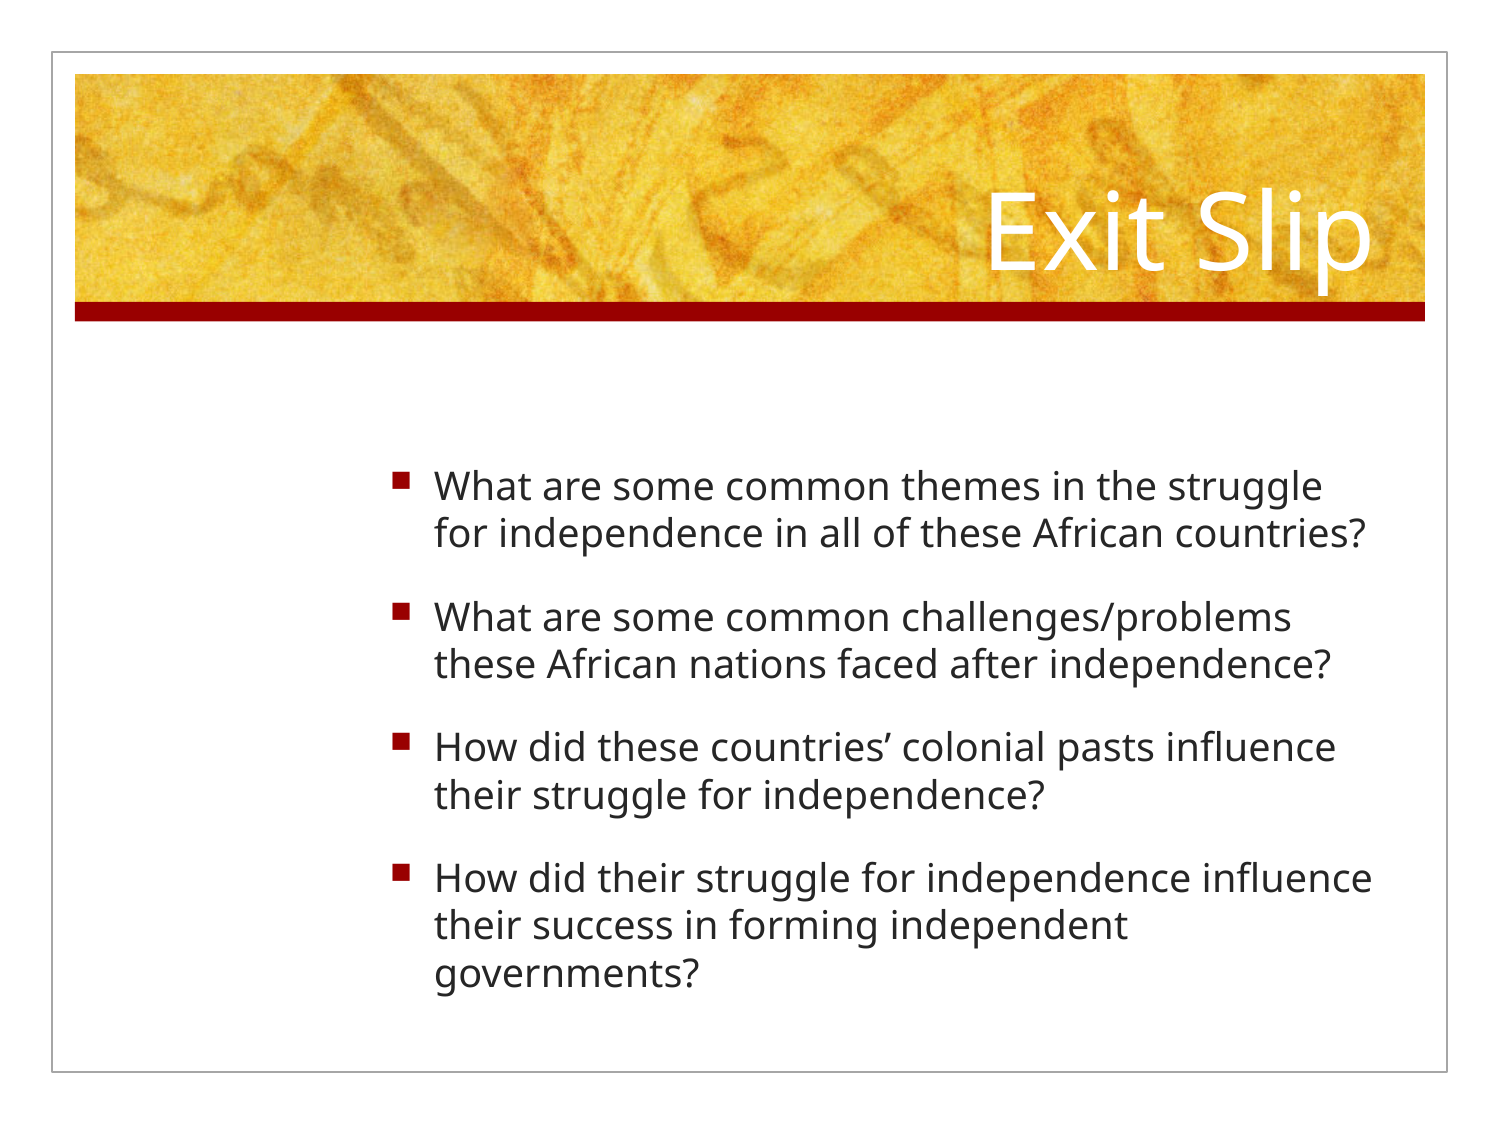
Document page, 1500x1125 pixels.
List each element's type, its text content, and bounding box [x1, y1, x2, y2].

title Exit Slip [108, 74, 1392, 292]
list What are some common themes in the struggle for independence in all of these African countries? What are some common challenges/problems these African nations faced after independence? How did these countries’ colonial pasts influence their struggle for independence? How did their struggle for independence influence their success in forming independent governments? [375, 375, 1392, 1005]
picture [75, 74, 1425, 301]
